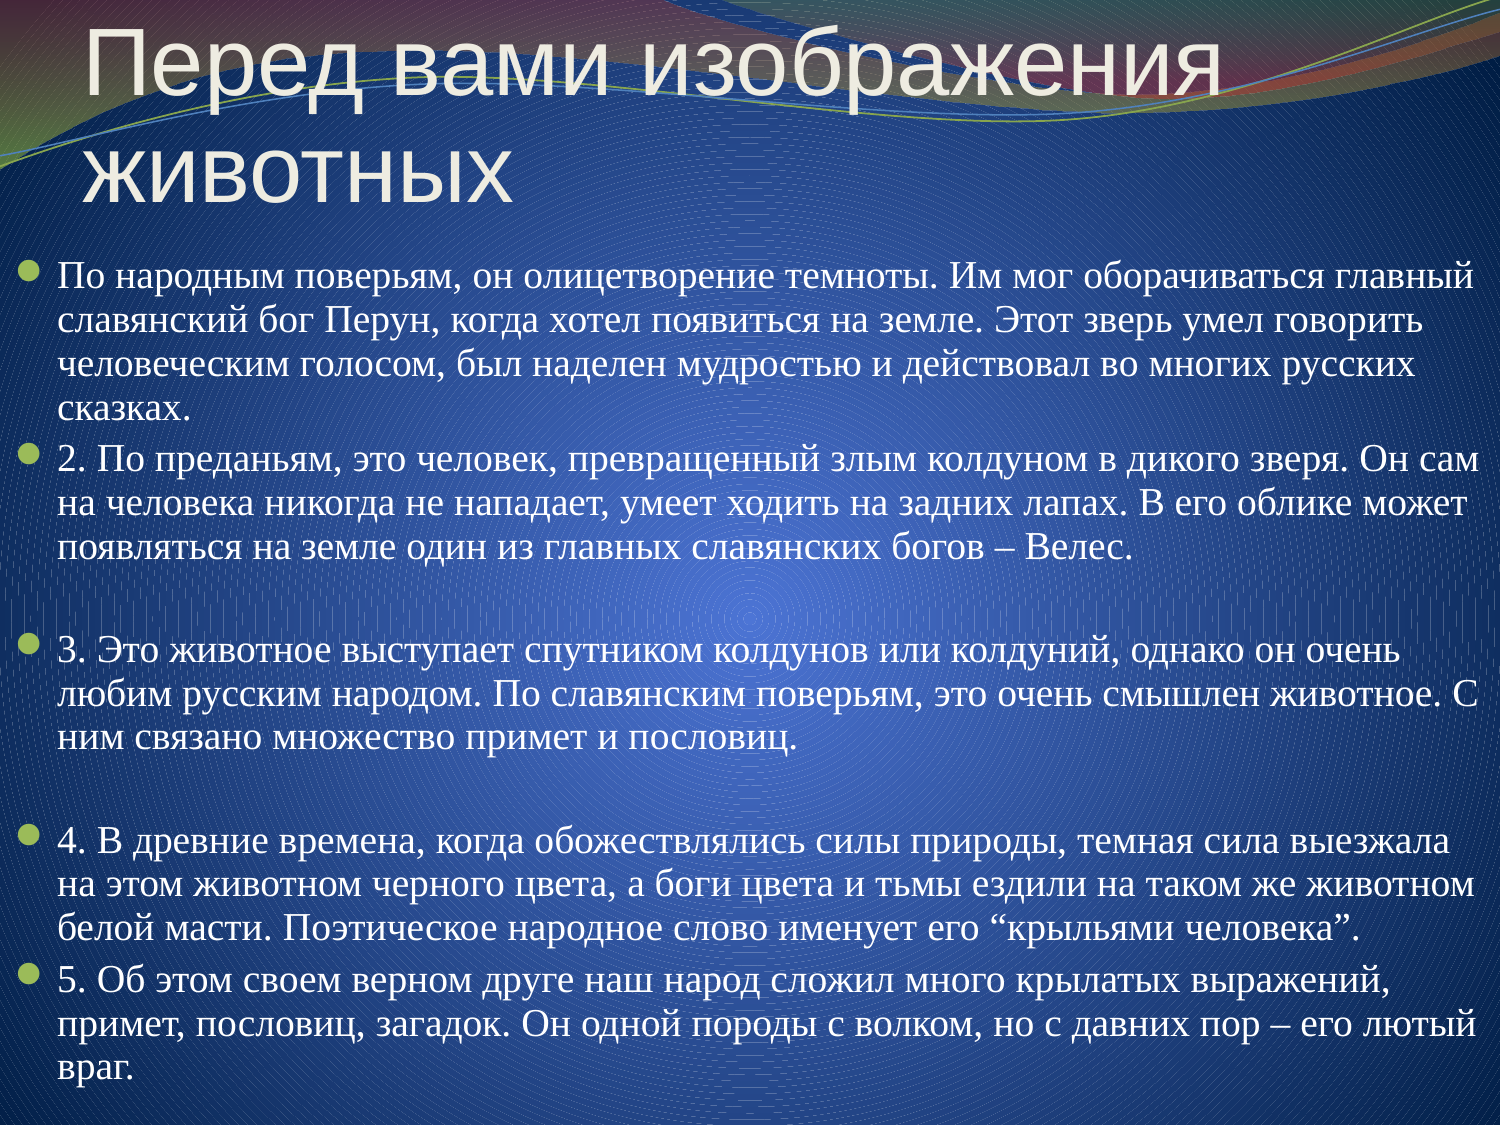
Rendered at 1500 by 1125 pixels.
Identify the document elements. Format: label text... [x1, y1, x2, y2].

title Перед вами изображения животных [82, 0, 1432, 223]
list По народным поверьям, он олицетворение темноты. Им мог оборачиваться главный славянский бог Перун, когда хотел появиться на земле. Этот зверь умел говорить человеческим голосом, был наделен мудростью и действовал во многих русских сказках. 2. По преданьям, это человек, превращенный злым колдуном в дикого зверя. Он сам на человека никогда не нападает, умеет ходить на задних лапах. В его облике может появляться на земле один из главных славянских богов – Велес. 3. Это животное выступает спутником колдунов или колдуний, однако он очень любим русским народом. По славянским поверьям, это очень смышлен животное. С ним связано множество примет и пословиц. 4. В древние времена, когда обожествлялись силы природы, темная сила выезжала на этом животном черного цвета, а боги цвета и тьмы ездили на таком же животном белой масти. Поэтическое народное слово именует его “крыльями человека”. 5. Об этом своем верном друге наш народ сложил много крылатых выражений, примет, пословиц, загадок. Он одной породы с волком, но с давних пор – его лютый враг. [0, 246, 1500, 1125]
